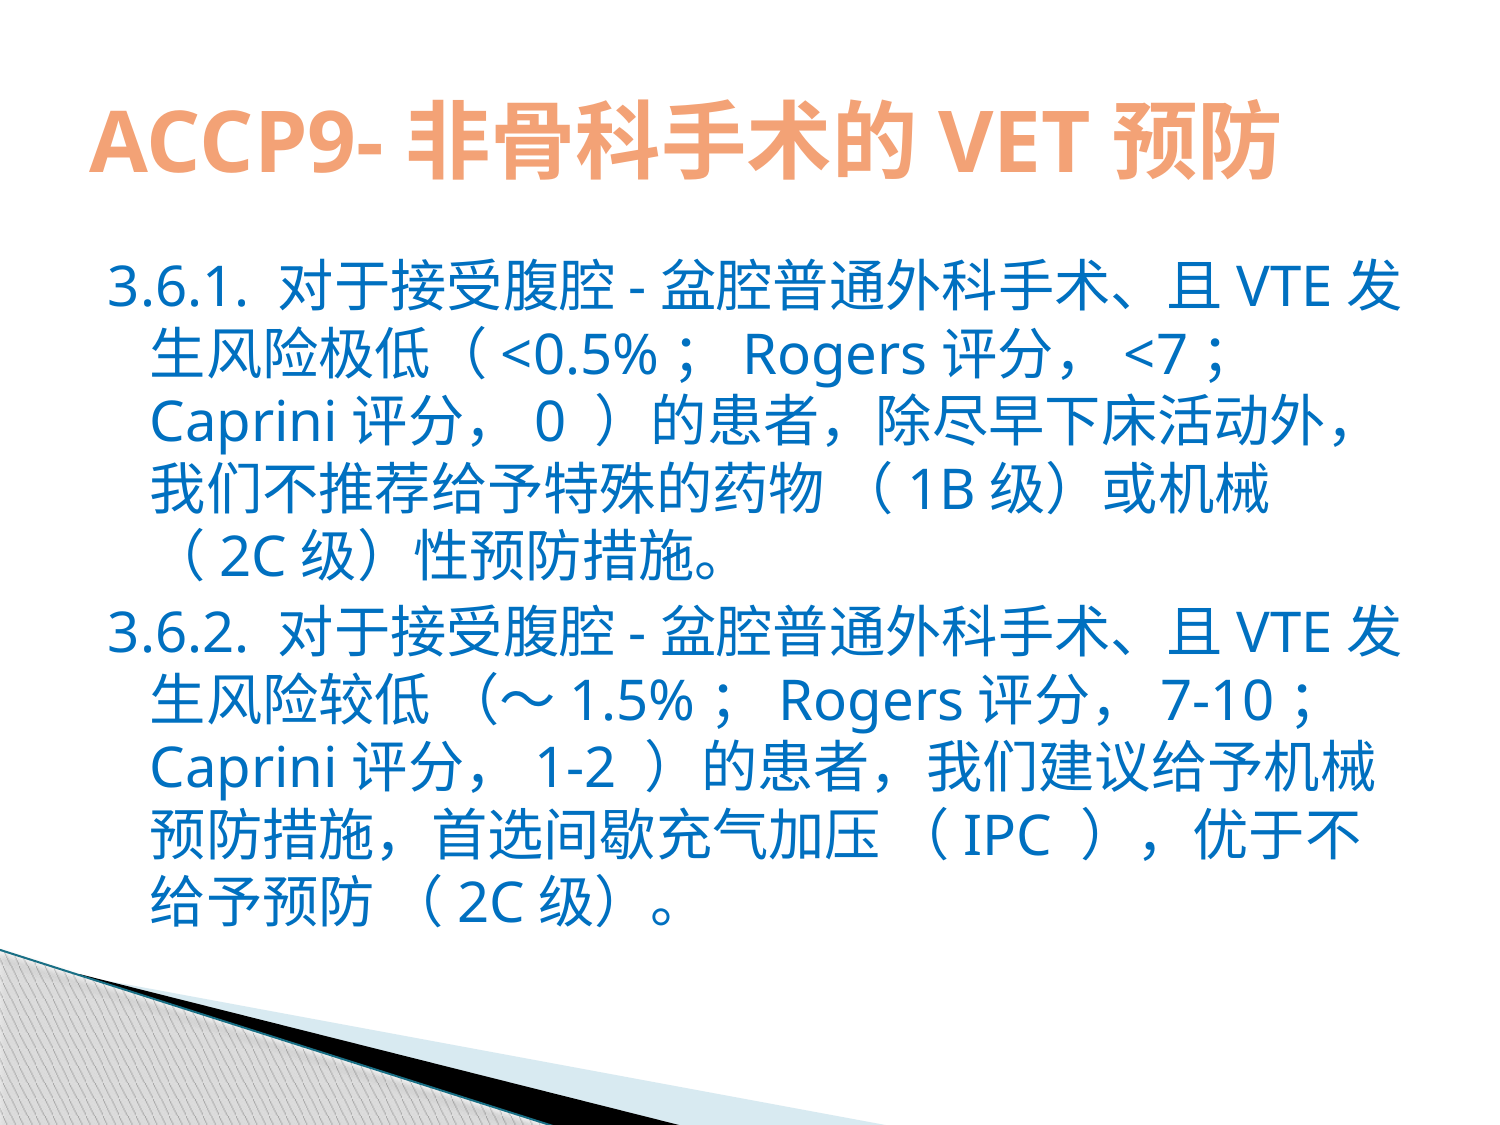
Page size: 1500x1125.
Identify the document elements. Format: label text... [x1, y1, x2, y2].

list 3.6.1. 对于接受腹腔-盆腔普通外科手术、且VTE发生风险极低（<0.5%；Rogers评分，<7；Caprini评分，0 ）的患者，除尽早下床活动外，我们不推荐给予特殊的药物 （1B级）或机械 （2C级）性预防措施。 3.6.2. 对于接受腹腔-盆腔普通外科手术、且VTE发生风险较低 （～1.5%；Rogers评分，7-10；Caprini评分，1-2 ）的患者，我们建议给予机械预防措施，首选间歇充气加压 （IPC ），优于不给予预防 （2C级）。 [74, 242, 1426, 986]
title ACCP9-非骨科手术的VET预防 [75, 45, 1425, 233]
